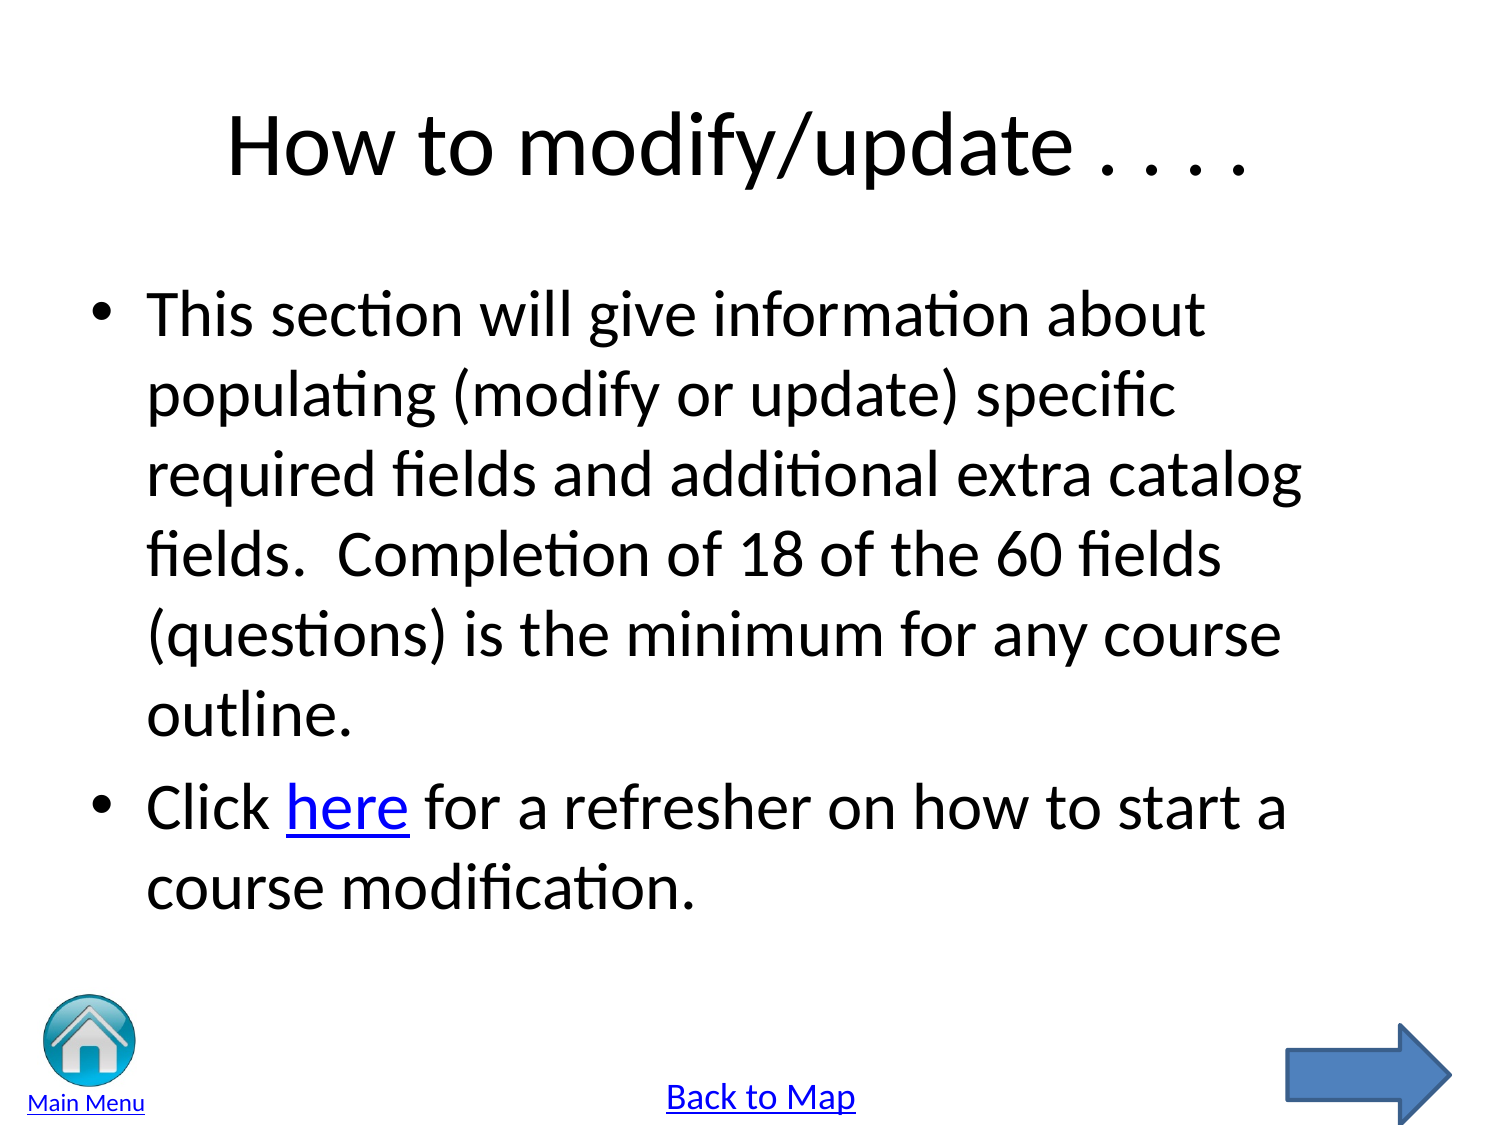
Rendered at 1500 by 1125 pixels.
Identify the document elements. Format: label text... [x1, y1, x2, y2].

title How to modify/update . . . . [75, 45, 1425, 233]
text_box Back to Map [651, 1064, 871, 1125]
picture [37, 987, 141, 1091]
list This section will give information about populating (modify or update) specific required fields and additional extra catalog fields. Completion of 18 of the 60 fields (questions) is the minimum for any course outline. Click here for a refresher on how to start a course modification. [75, 262, 1425, 1005]
